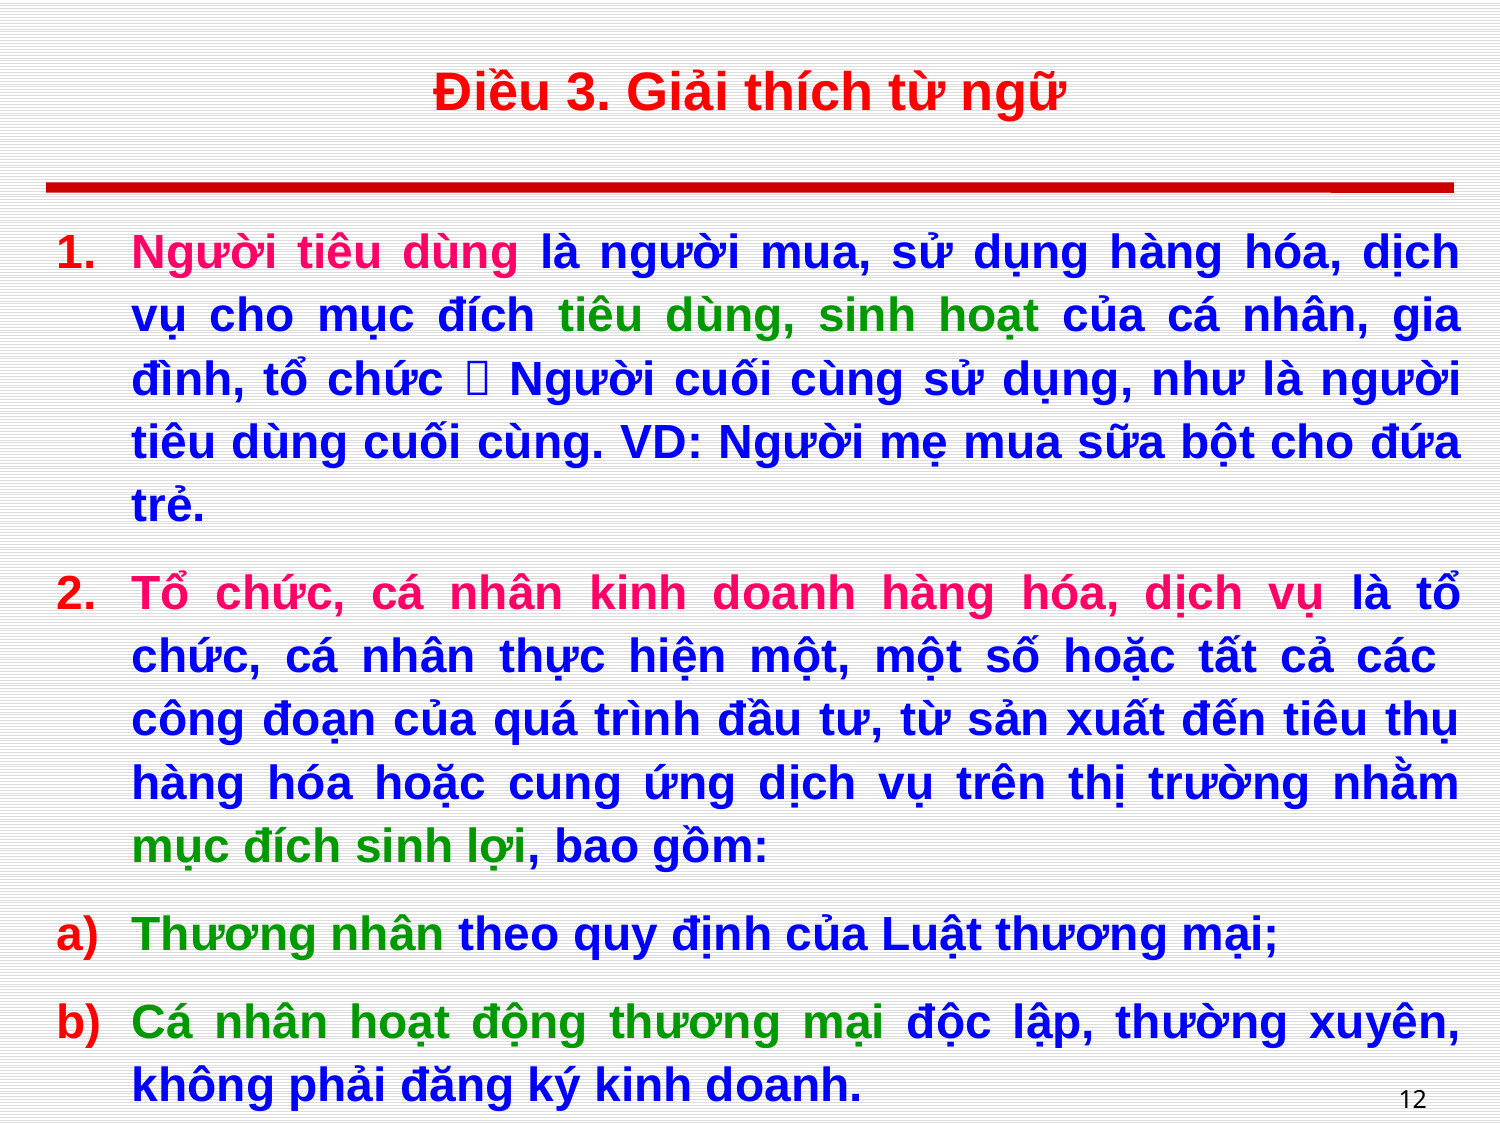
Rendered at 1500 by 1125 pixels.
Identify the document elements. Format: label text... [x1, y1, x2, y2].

title Điều 3. Giải thích từ ngữ [38, 24, 1463, 150]
text_box Người tiêu dùng là người mua, sử dụng hàng hóa, dịch vụ cho mục đích tiêu dùng, sinh hoạt của cá nhân, gia đình, tổ chức  Người cuối cùng sử dụng, như là người tiêu dùng cuối cùng. VD: Người mẹ mua sữa bột cho đứa trẻ. Tổ chức, cá nhân kinh doanh hàng hóa, dịch vụ là tổ chức, cá nhân thực hiện một, một số hoặc tất cả các công đoạn của quá trình đầu tư, từ sản xuất đến tiêu thụ hàng hóa hoặc cung ứng dịch vụ trên thị trường nhằm mục đích sinh lợi, bao gồm: Thương nhân theo quy định của Luật thương mại; Cá nhân hoạt động thương mại độc lập, thường xuyên, không phải đăng ký kinh doanh. [23, 199, 1477, 1088]
